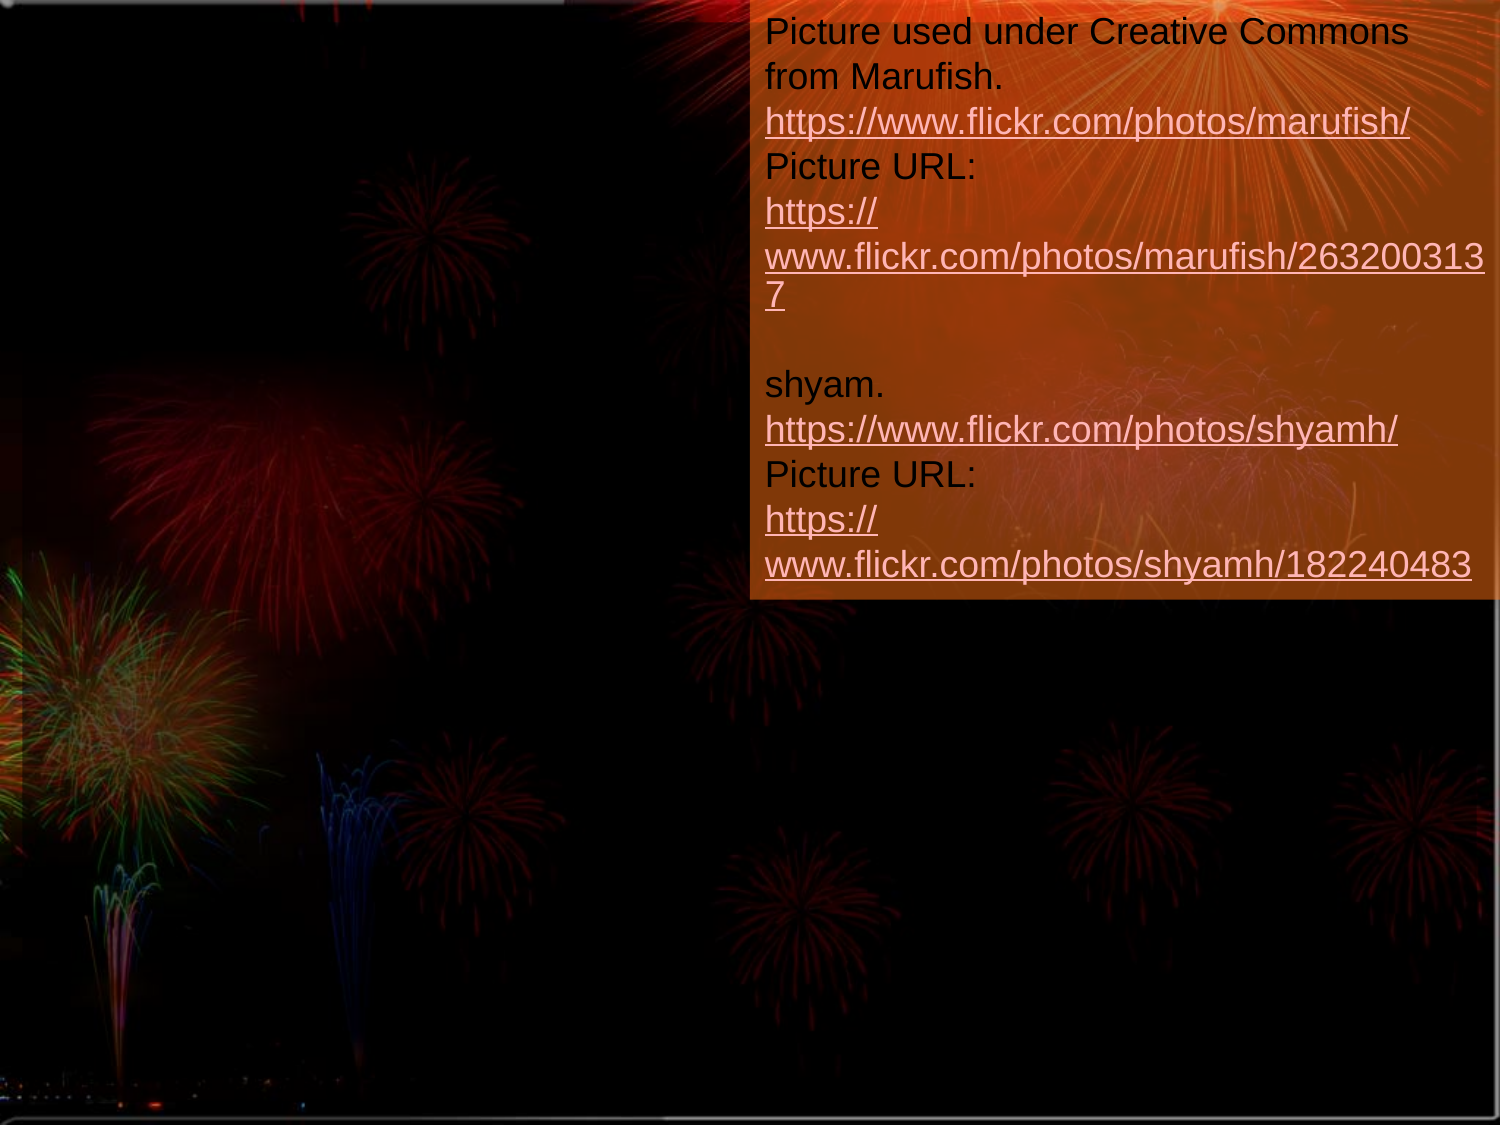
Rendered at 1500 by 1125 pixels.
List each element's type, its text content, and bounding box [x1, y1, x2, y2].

text_box Picture used under Creative Commons from Marufish. https://www.flickr.com/photos/marufish/ Picture URL: https://www.flickr.com/photos/marufish/2632003137 shyam. https://www.flickr.com/photos/shyamh/ Picture URL: https://www.flickr.com/photos/shyamh/182240483 [748, 0, 1500, 602]
picture [0, 0, 1500, 1125]
